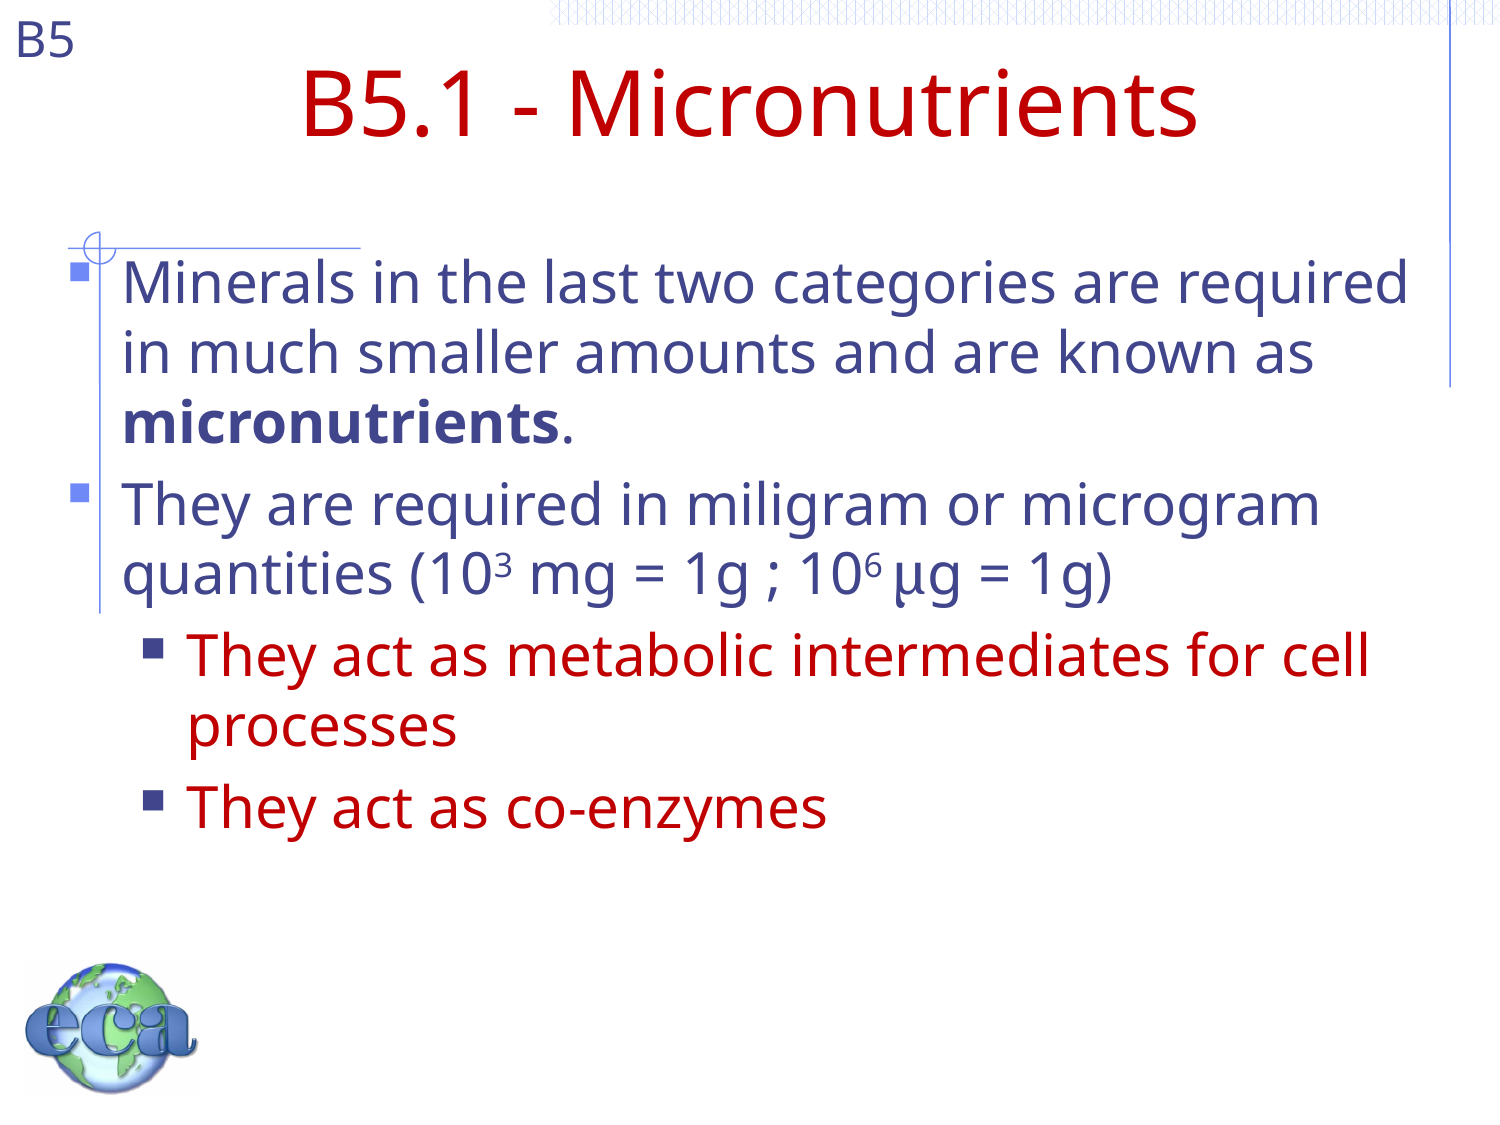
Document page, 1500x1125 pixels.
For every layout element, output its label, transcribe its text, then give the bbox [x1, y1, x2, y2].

list Minerals in the last two categories are required in much smaller amounts and are known as micronutrients. They are required in miligram or microgram quantities (103 mg = 1g ; 106 μg = 1g) They act as metabolic intermediates for cell processes They act as co-enzymes [49, 237, 1463, 976]
picture [23, 960, 200, 1096]
title B5.1 - Micronutrients [37, 24, 1463, 163]
